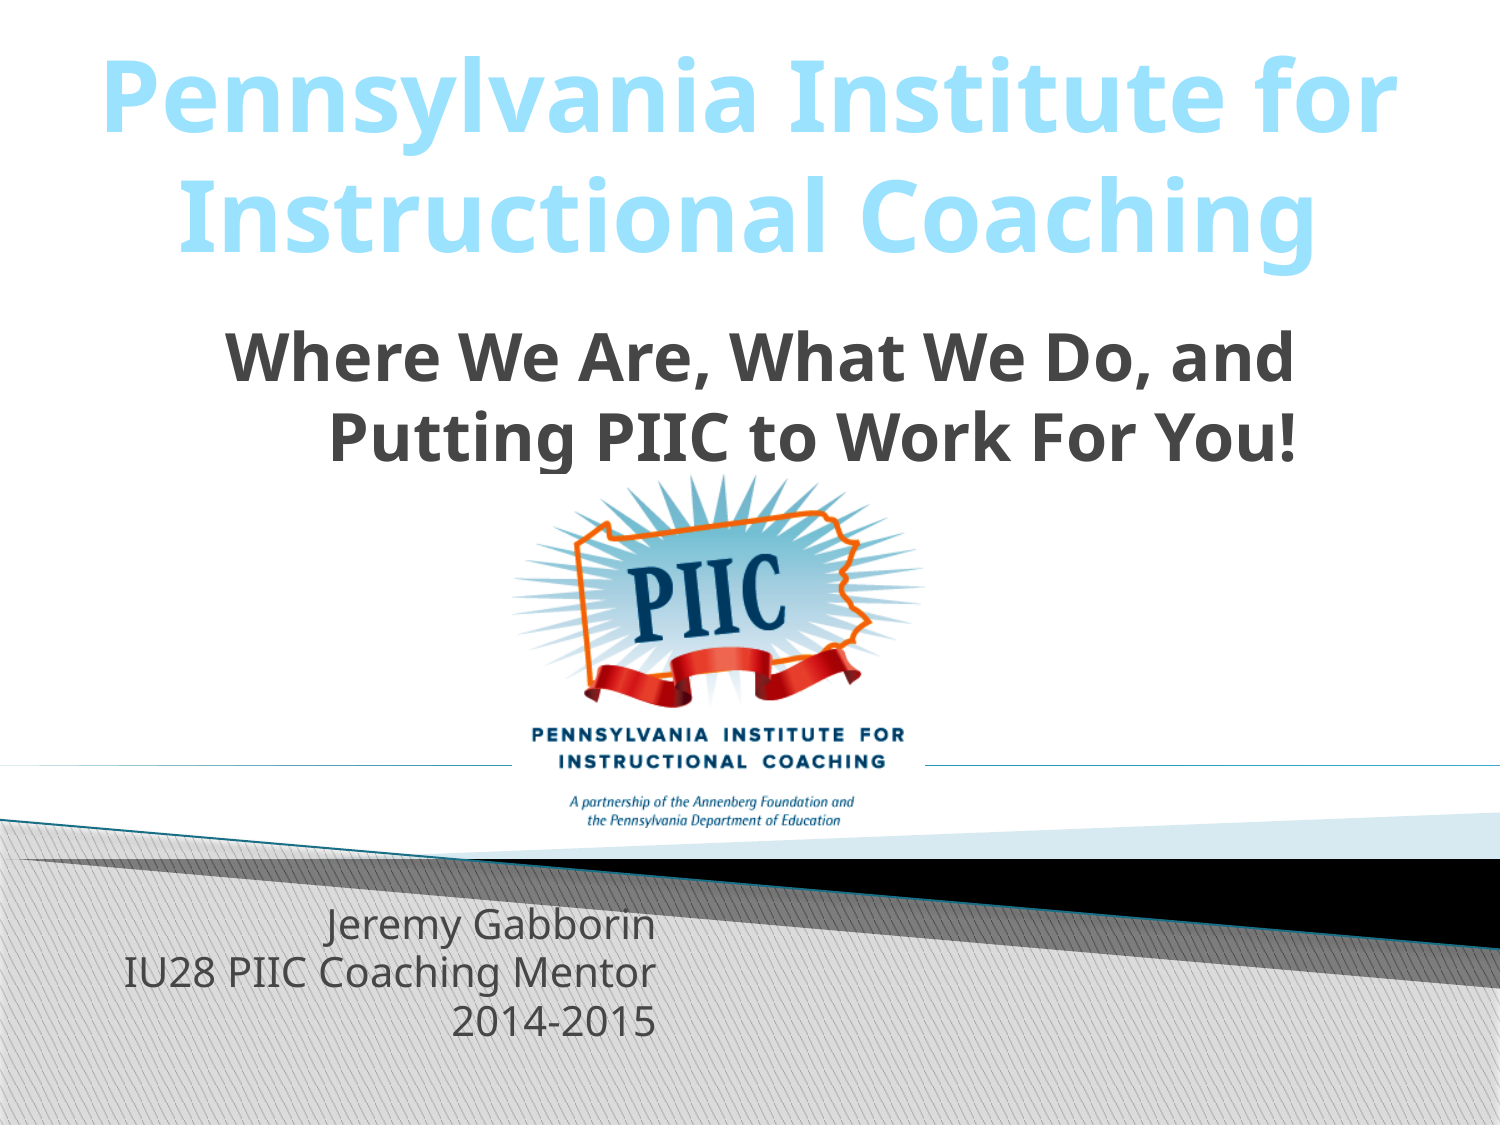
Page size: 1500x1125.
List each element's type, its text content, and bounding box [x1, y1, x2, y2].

picture [512, 474, 926, 829]
text_box Pennsylvania Institute for Instructional Coaching [0, 24, 1500, 280]
subtitle Jeremy Gabborin IU28 PIIC Coaching Mentor 2014-2015 [62, 900, 675, 1063]
picture [5, 859, 1500, 989]
title Where We Are, What We Do, and Putting PIIC to Work For You! [37, 280, 1313, 483]
